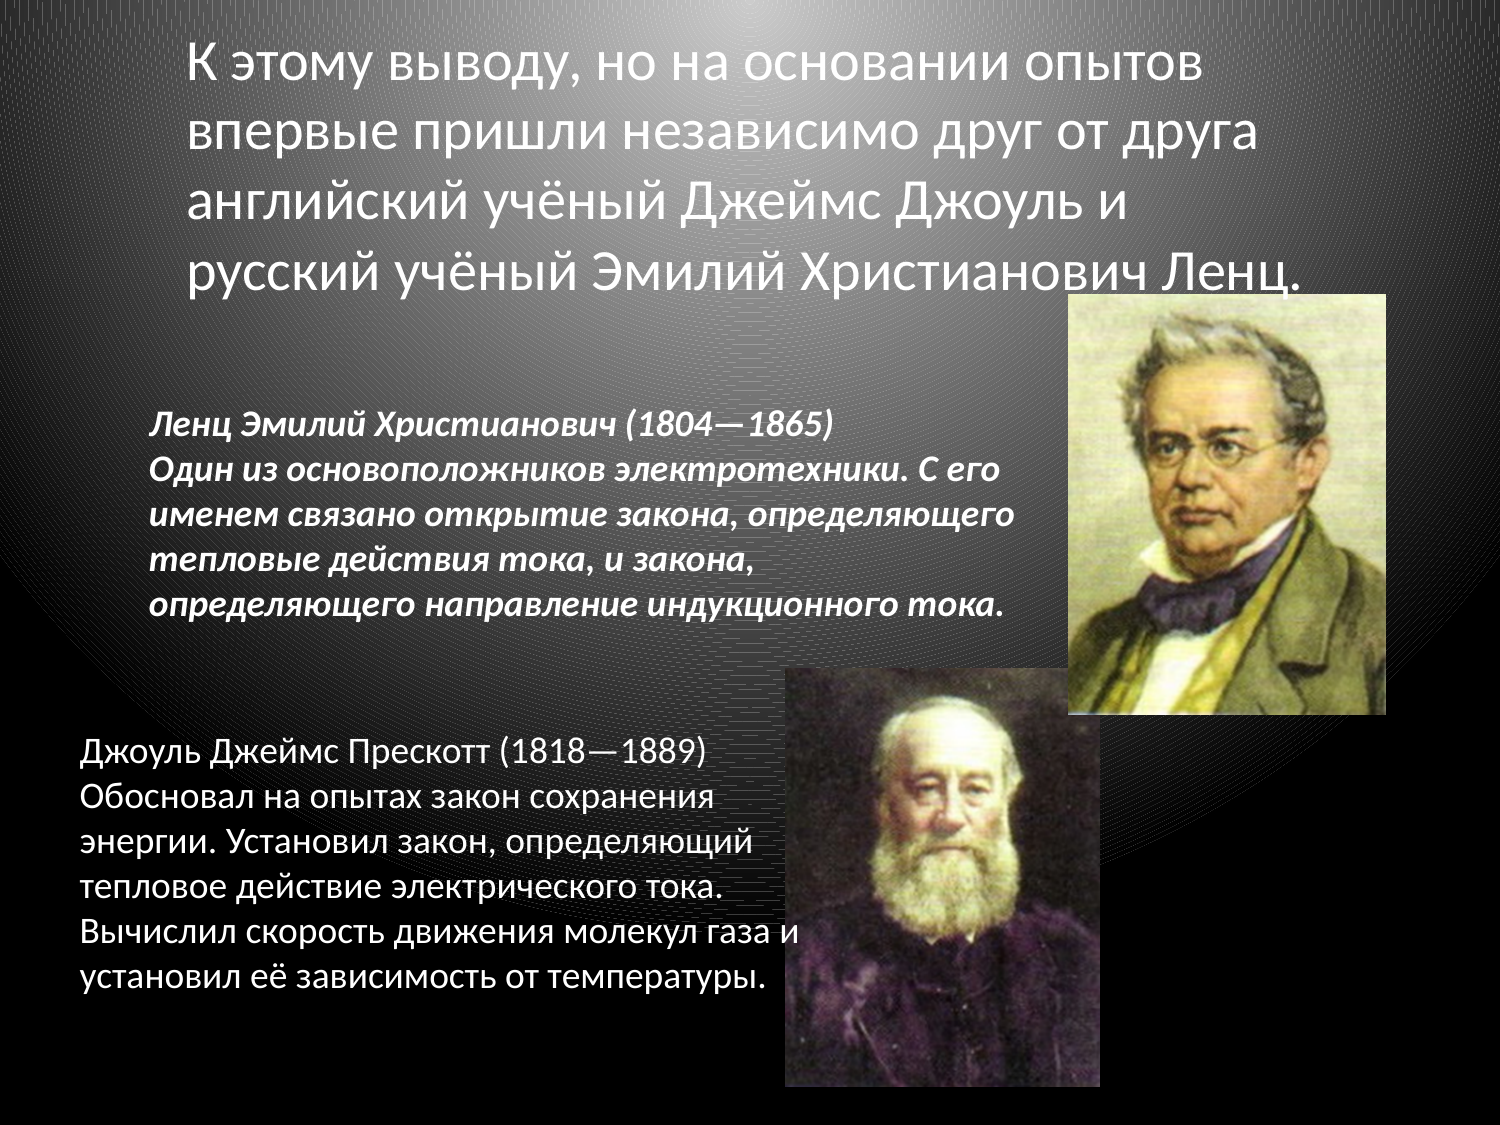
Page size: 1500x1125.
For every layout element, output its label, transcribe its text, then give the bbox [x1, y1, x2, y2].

text_box К этому выводу, но на основании опытов впервые пришли независимо друг от друга английский учёный Джеймс Джоуль и русский учёный Эмилий Христианович Ленц. [171, 14, 1335, 309]
picture [785, 294, 1386, 1087]
text_box Ленц Эмилий Христианович (1804—1865) Один из основоположников электротехники. С его именем связано открытие закона, определяющего тепловые действия тока, и закона, определяющего направление индукционного тока. [133, 392, 1036, 632]
text_box Джоуль Джеймс Прескотт (1818—1889) Обосновал на опытах закон сохранения энергии. Установил закон, определяющий тепловое действие электрического тока. Вычислил скорость движения молекул газа и установил её зависимость от температуры. [64, 718, 780, 1004]
